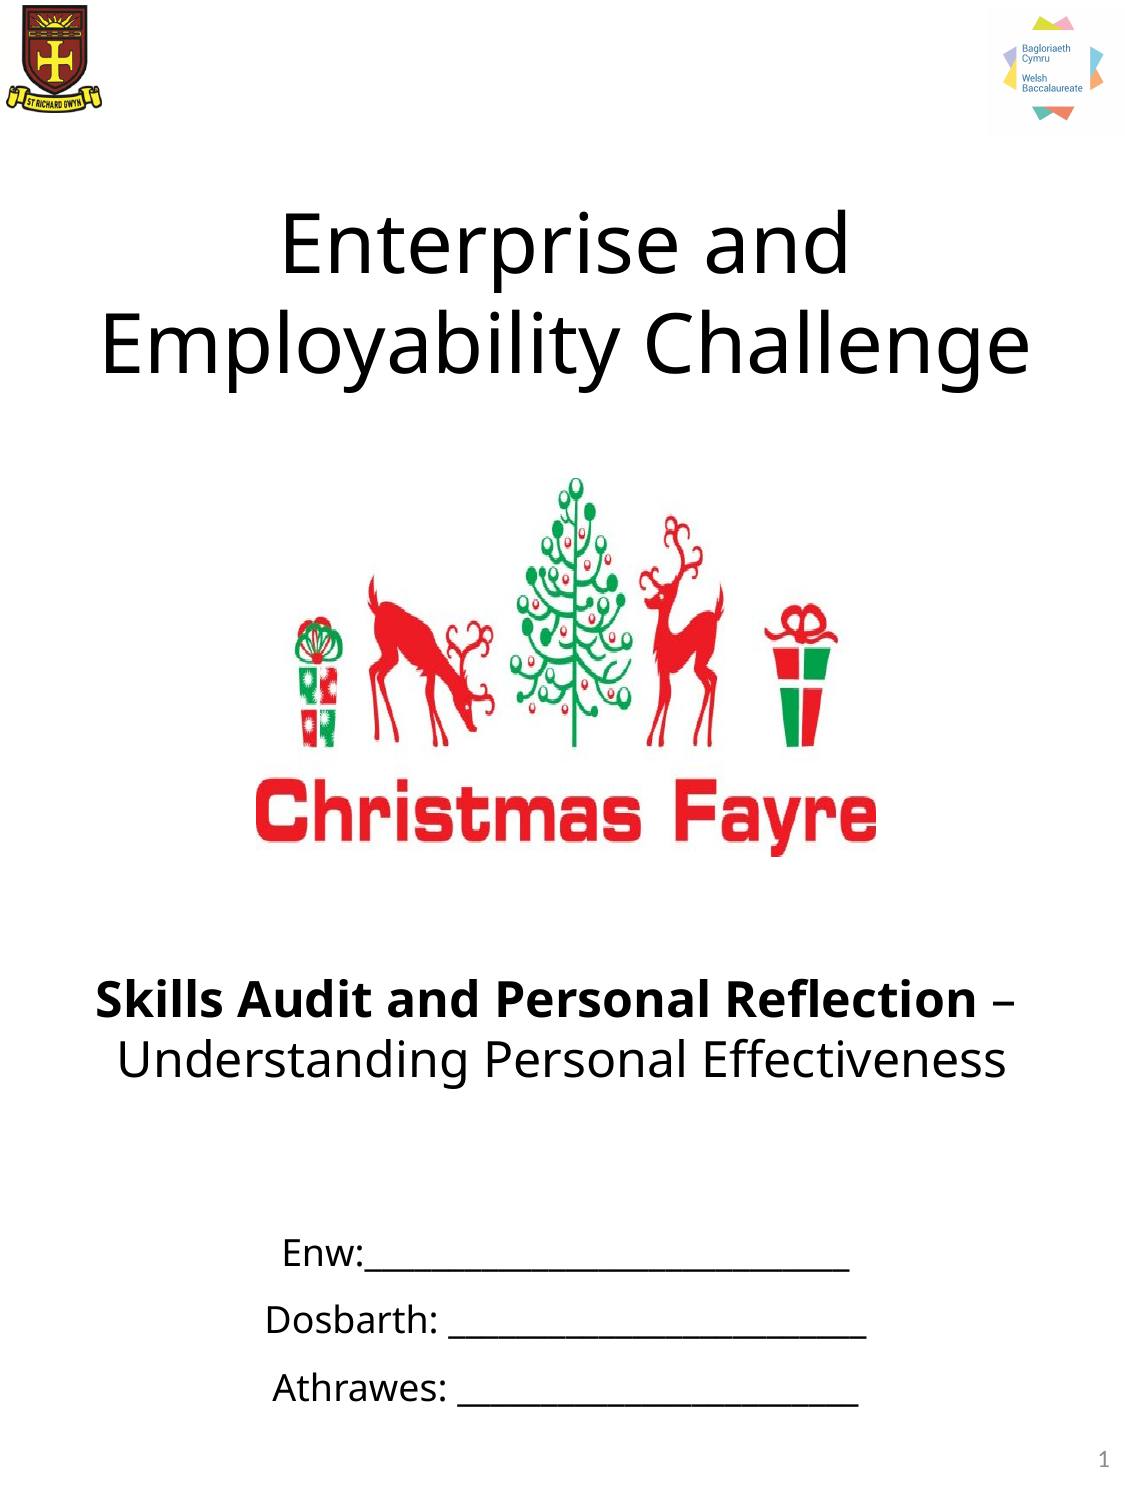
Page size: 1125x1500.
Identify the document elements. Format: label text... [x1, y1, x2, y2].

picture [256, 478, 876, 857]
picture [6, 5, 102, 113]
text_box Skills Audit and Personal Reflection – Understanding Personal Effectiveness [0, 960, 1125, 1095]
picture [987, 7, 1125, 136]
slide_number 1 [862, 1417, 1125, 1497]
text_box Enw:_____________________________ Dosbarth: _________________________ Athrawes: ________________________ [6, 1198, 1125, 1417]
text_box Enterprise and Employability Challenge [6, 182, 1125, 398]
